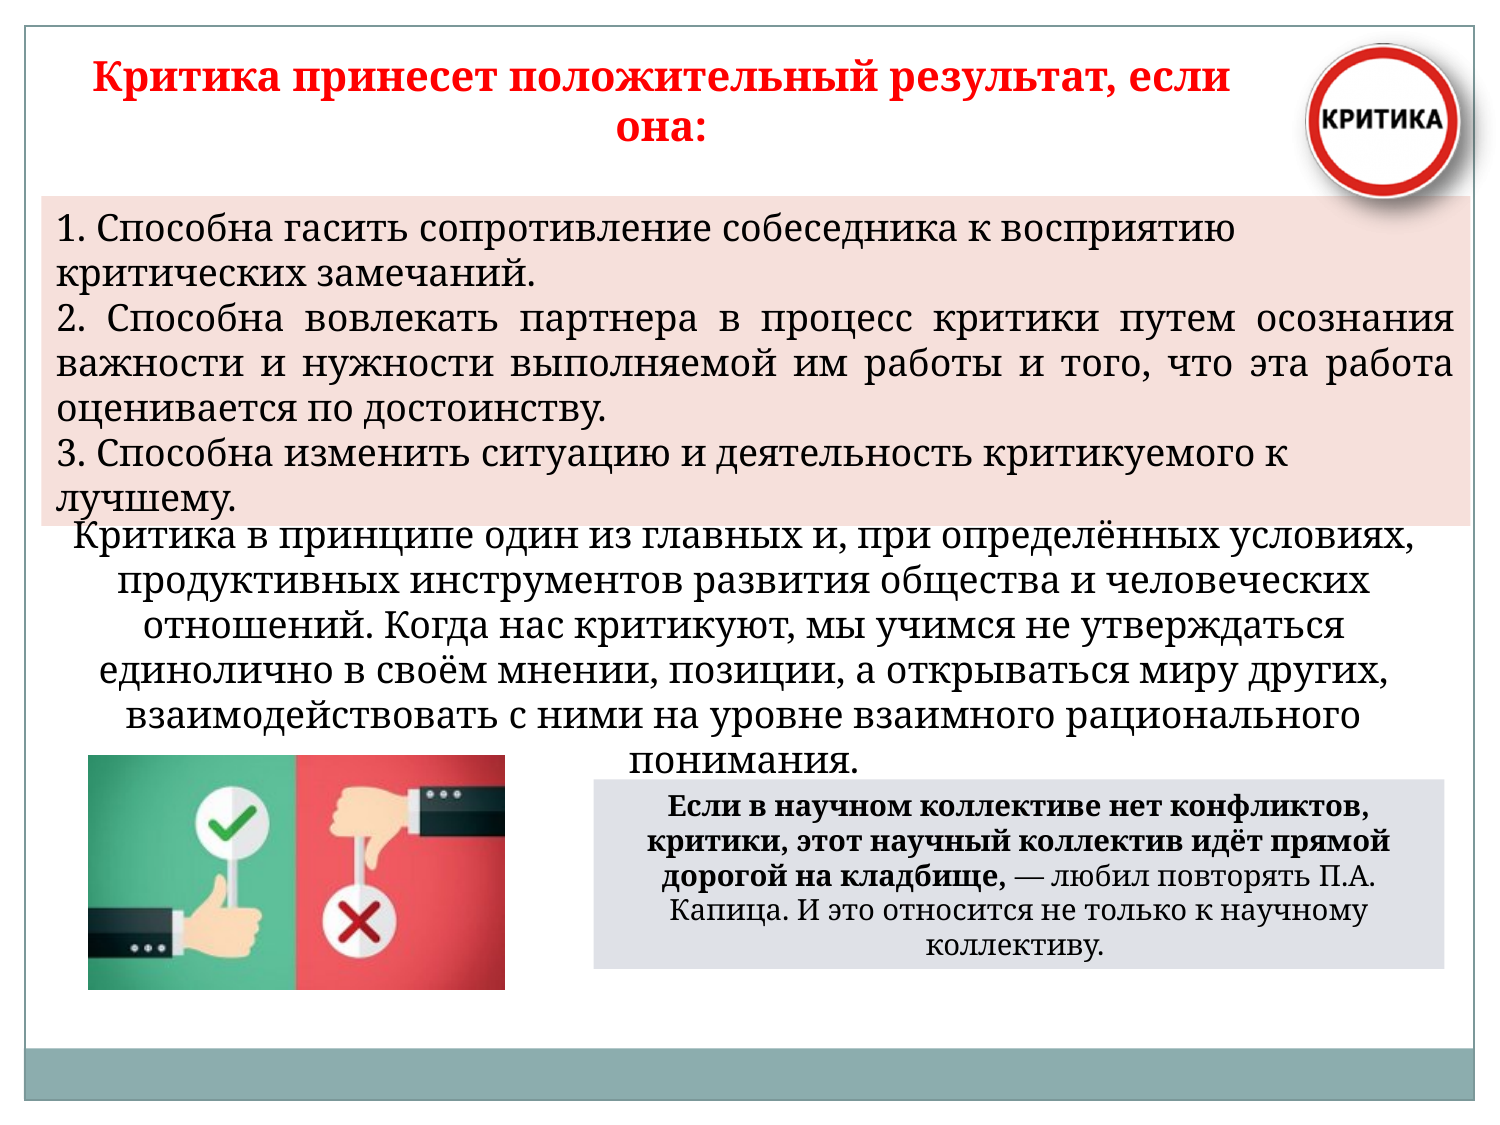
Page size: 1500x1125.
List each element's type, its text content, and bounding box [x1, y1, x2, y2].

text_box Критика принесет положительный результат, если она: [53, 42, 1270, 158]
text_box Если в научном коллективе нет конфликтов, критики, этот научный коллектив идёт прямой дорогой на кладбище, — любил повторять П.А. Капица. И это относится не только к научному коллективу. [593, 789, 1445, 969]
picture [1283, 29, 1500, 235]
text_box 1. Способна гасить сопротивление собеседника к восприятию критических замечаний. 2. Способна вовлекать партнера в процесс критики путем осознания важности и нужности выполняемой им работы и того, что эта работа оценивается по достоинству. 3. Способна изменить ситуацию и деятельность критикуемого к лучшему. [41, 196, 1471, 526]
picture [88, 754, 505, 990]
text_box Критика в принципе один из главных и, при определённых условиях, продуктивных инструментов развития общества и человеческих отношений. Когда нас критикуют, мы учимся не утверждаться единолично в своём мнении, позиции, а открываться миру других, взаимодействовать с ними на уровне взаимного рационального понимания. [41, 503, 1447, 789]
